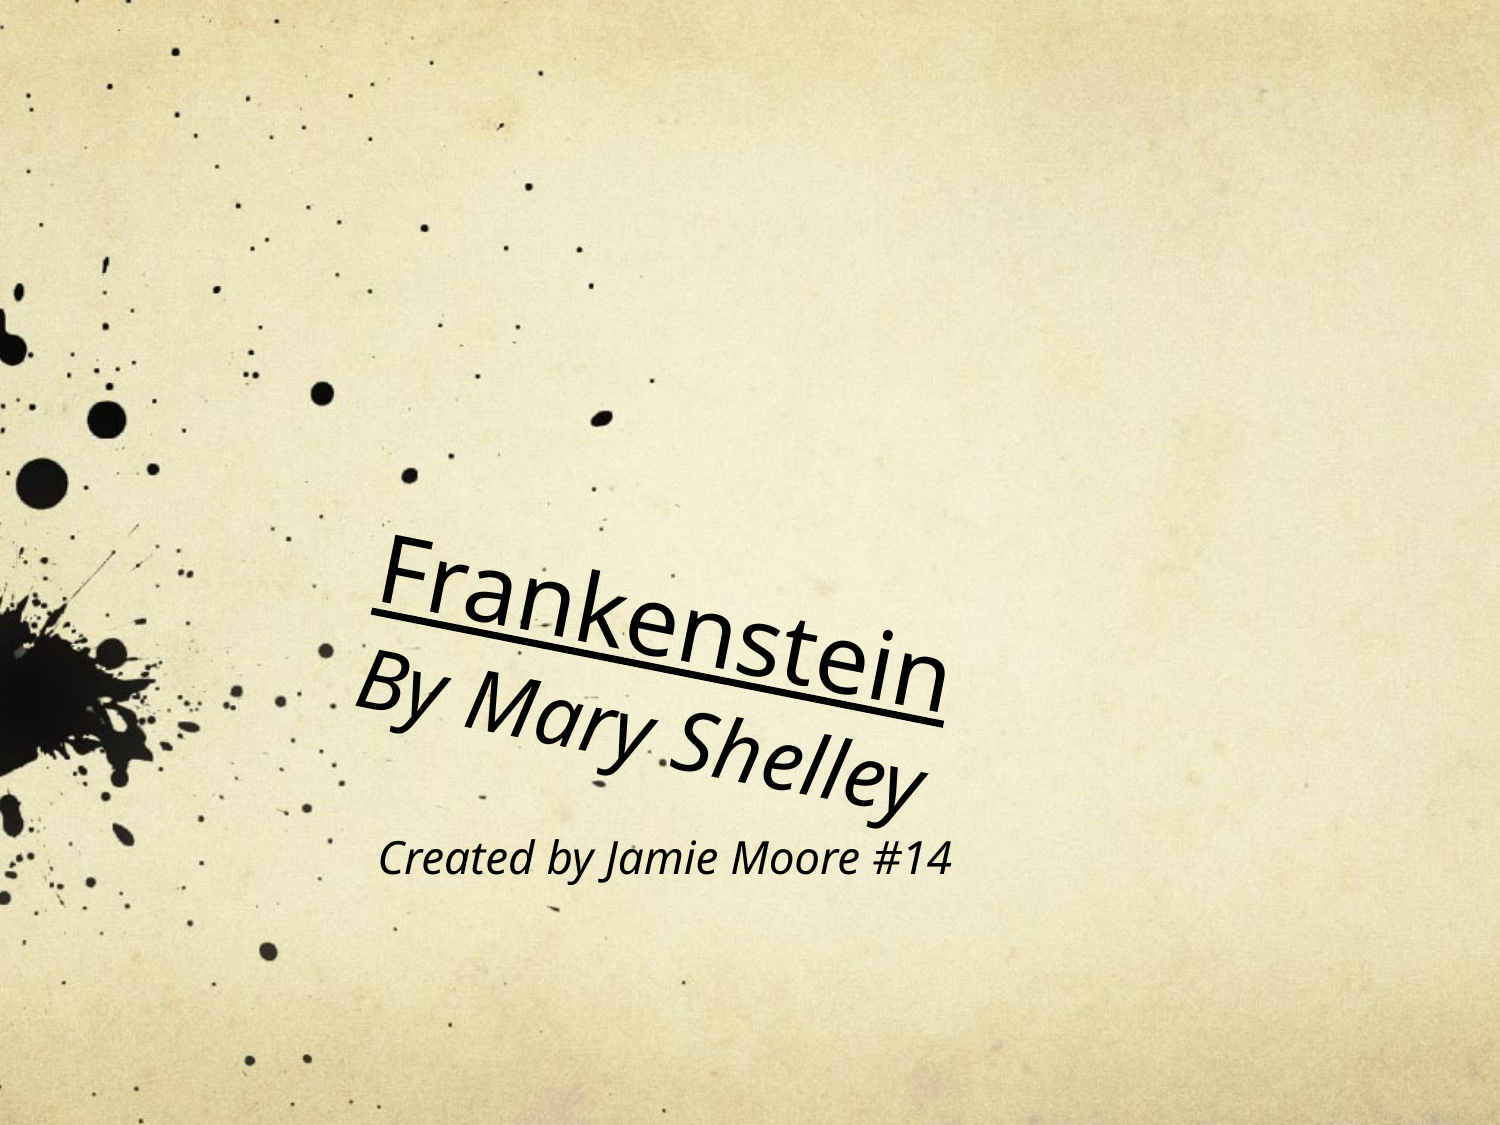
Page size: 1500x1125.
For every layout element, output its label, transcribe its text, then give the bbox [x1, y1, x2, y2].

picture [0, 0, 1500, 1125]
subtitle Created by Jamie Moore #14 [362, 829, 1426, 1023]
title Frankenstein By Mary Shelley [341, 411, 1447, 829]
